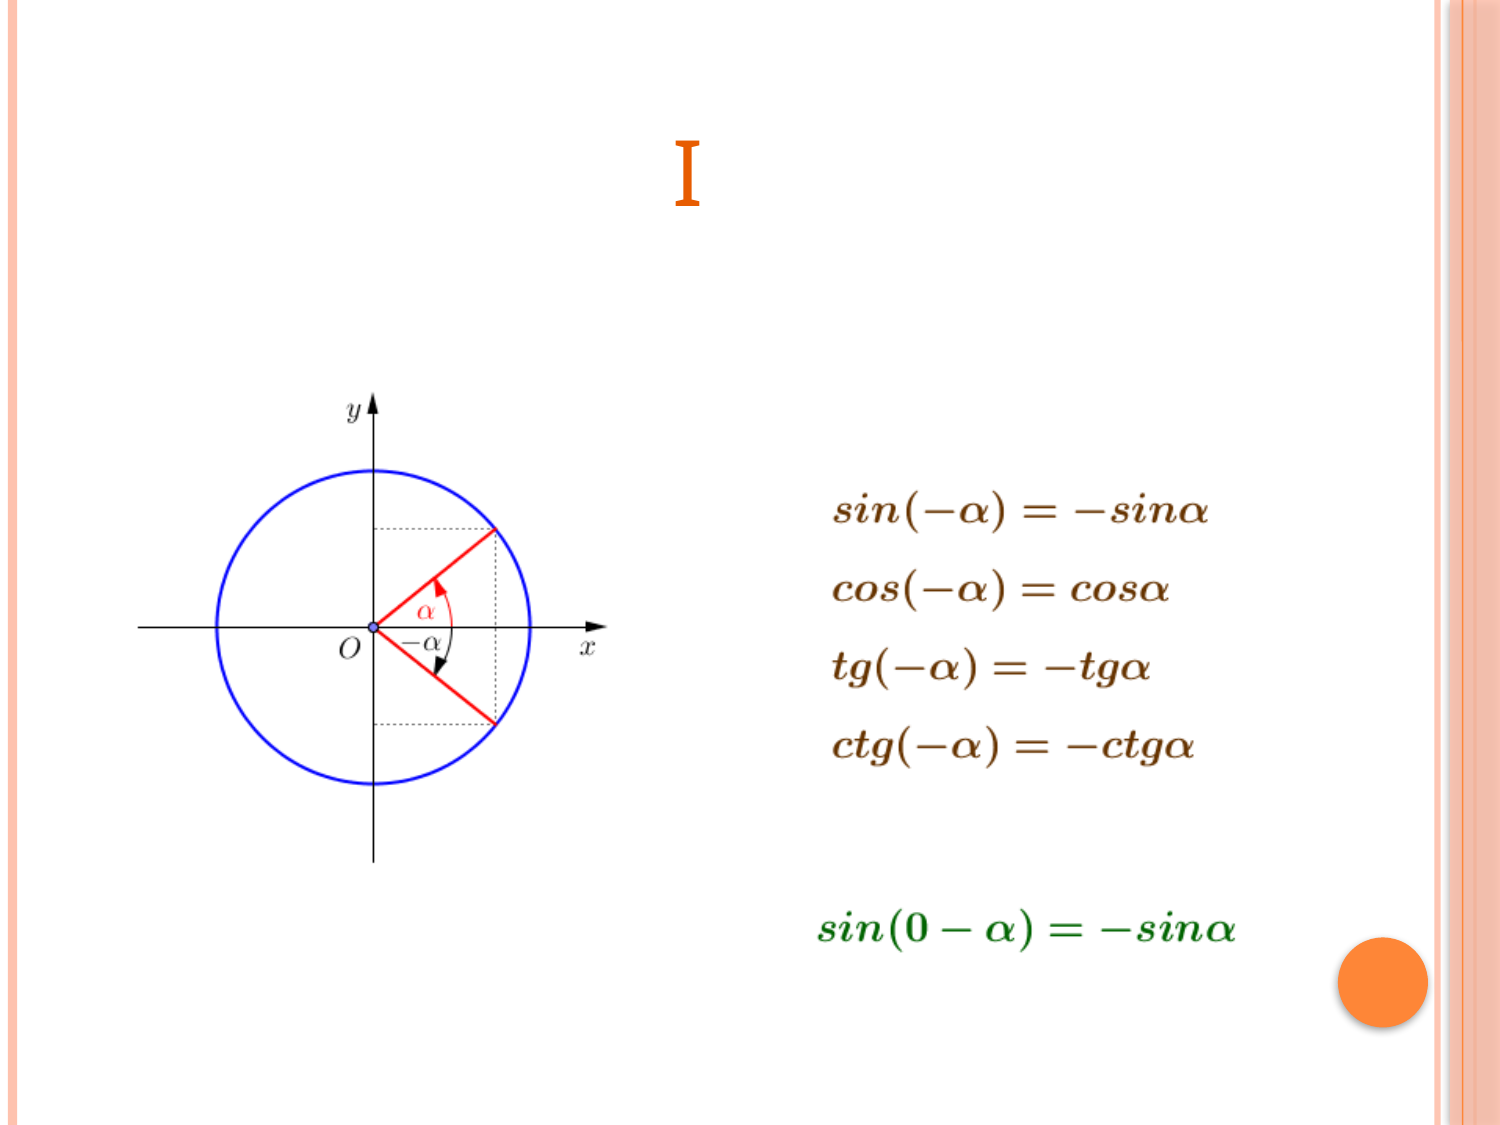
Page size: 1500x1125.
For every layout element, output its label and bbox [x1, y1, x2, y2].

picture [87, 361, 661, 897]
picture [783, 895, 1269, 967]
picture [761, 449, 1269, 809]
